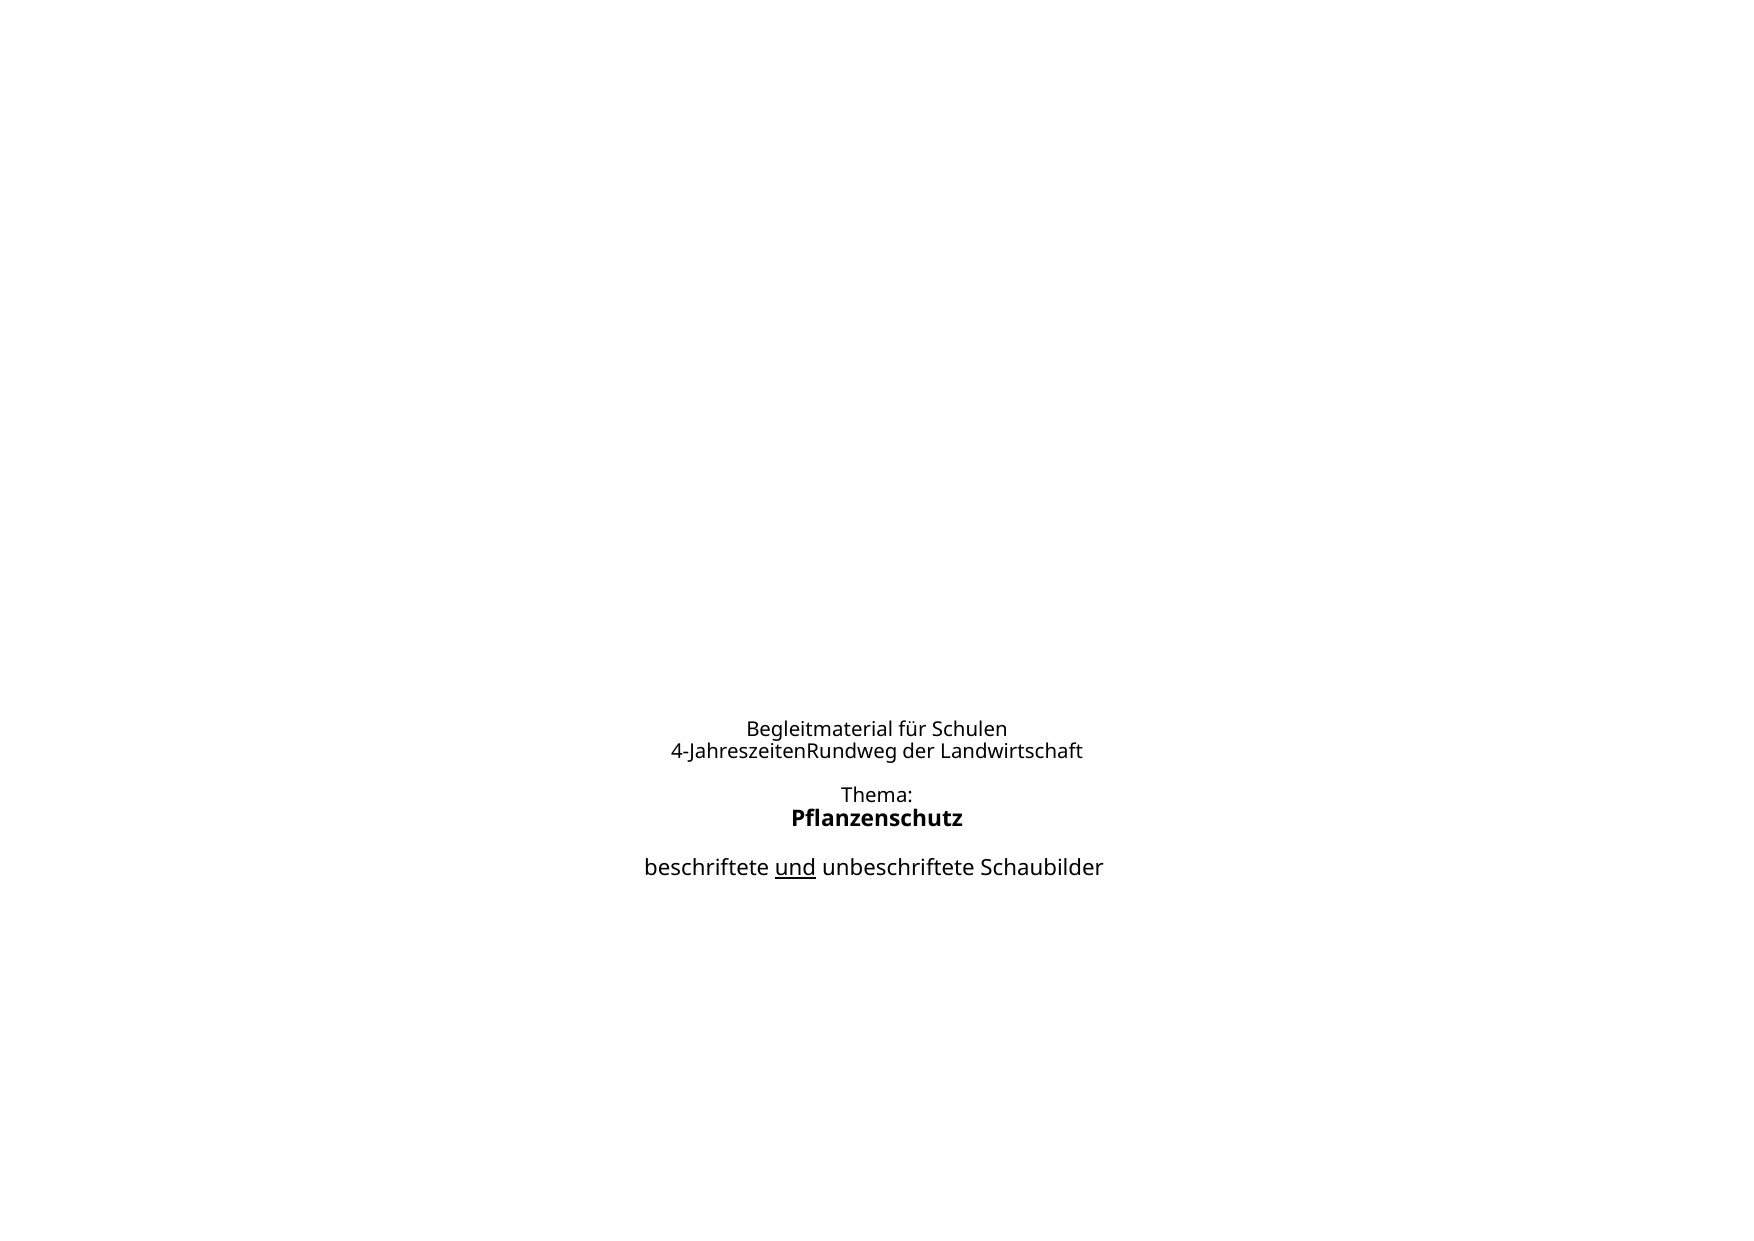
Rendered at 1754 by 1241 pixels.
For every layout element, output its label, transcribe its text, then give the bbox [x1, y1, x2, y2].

title Begleitmaterial für Schulen 4-JahreszeitenRundweg der Landwirtschaft Thema: Pflanzenschutz beschriftete und unbeschriftete Schaubilder [219, 710, 1535, 902]
